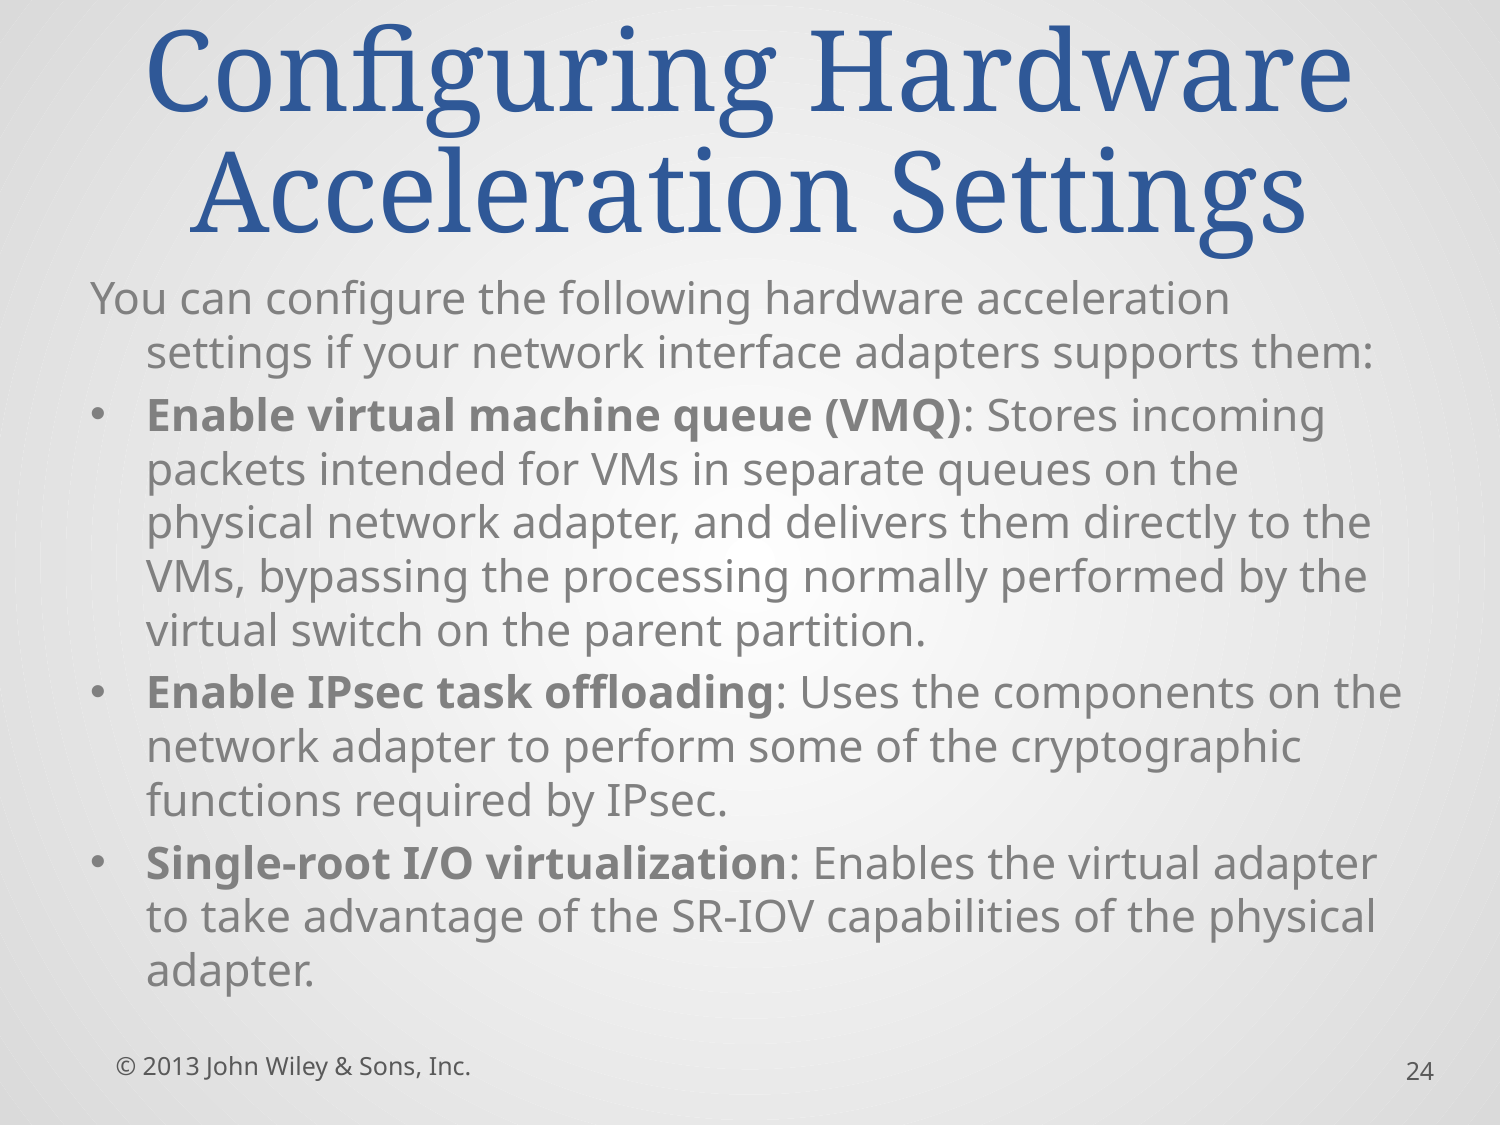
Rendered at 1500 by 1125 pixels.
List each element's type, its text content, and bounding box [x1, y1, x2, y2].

list You can configure the following hardware acceleration settings if your network interface adapters supports them: Enable virtual machine queue (VMQ): Stores incoming packets intended for VMs in separate queues on the physical network adapter, and delivers them directly to the VMs, bypassing the processing normally performed by the virtual switch on the parent partition. Enable IPsec task offloading: Uses the components on the network adapter to perform some of the cryptographic functions required by IPsec. Single-root I/O virtualization: Enables the virtual adapter to take advantage of the SR-IOV capabilities of the physical adapter. [75, 262, 1425, 1005]
title Configuring Hardware Acceleration Settings [75, 0, 1425, 262]
footer © 2013 John Wiley & Sons, Inc. [108, 1037, 576, 1098]
slide_number 24 [1401, 1042, 1494, 1103]
